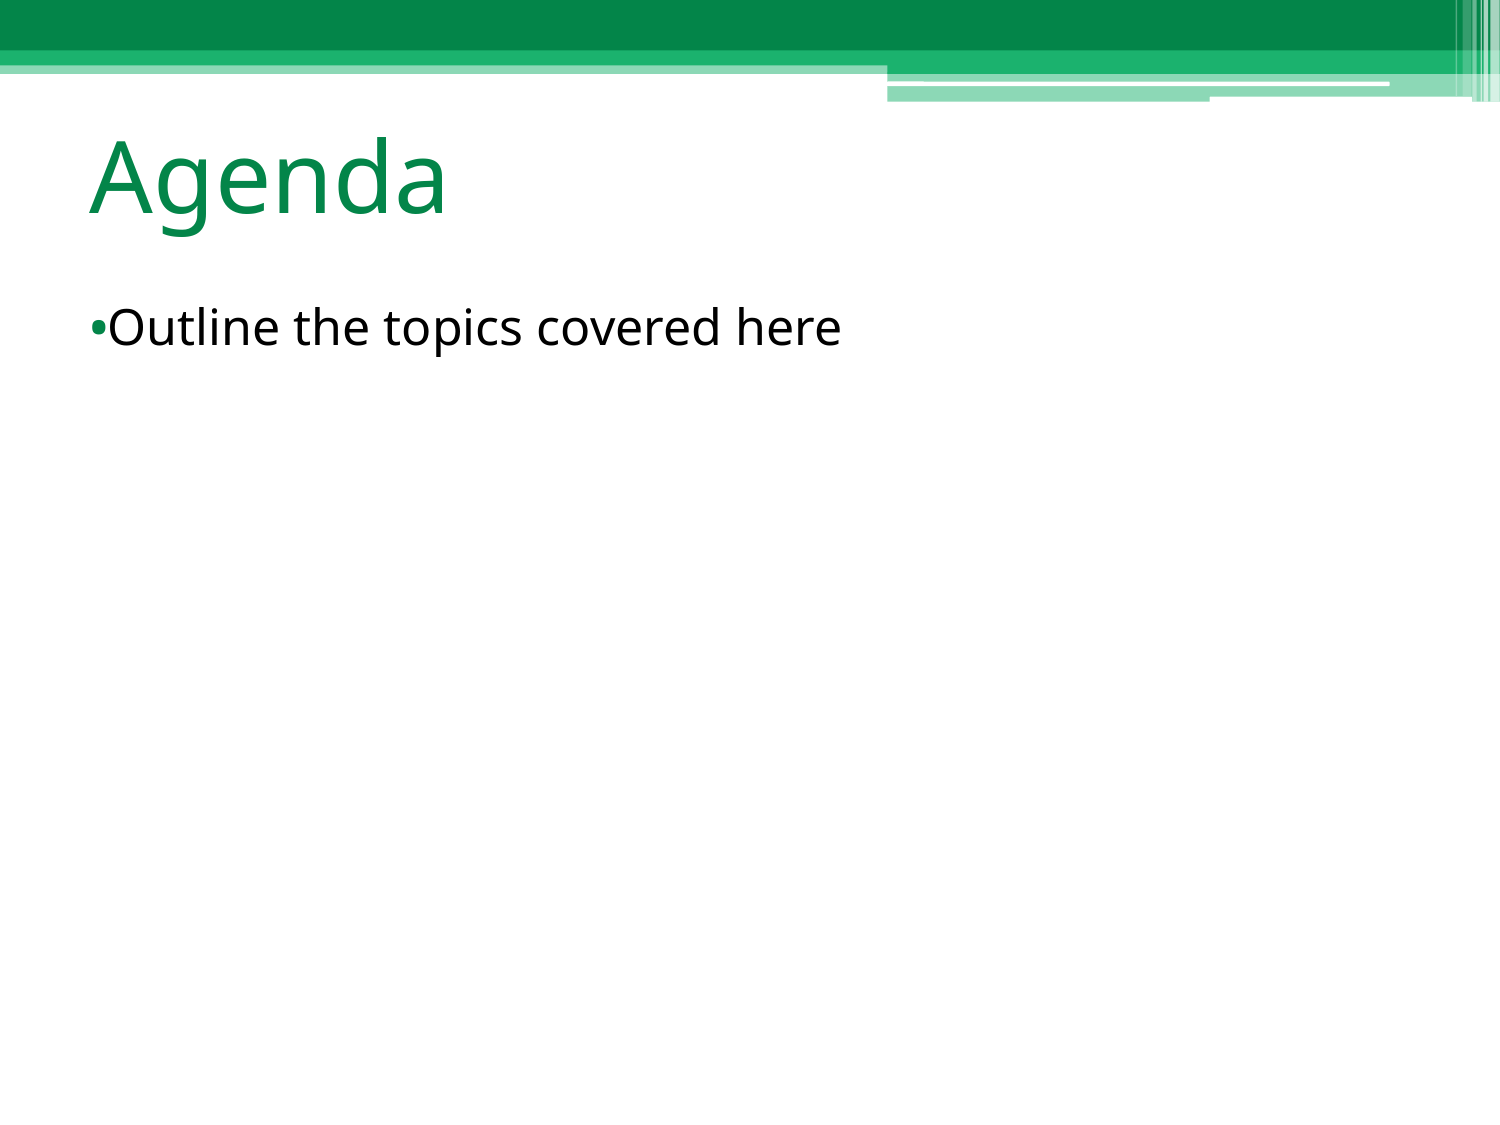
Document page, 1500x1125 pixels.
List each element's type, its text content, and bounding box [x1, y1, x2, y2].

title Agenda [75, 85, 1425, 261]
list Outline the topics covered here [75, 288, 1425, 998]
